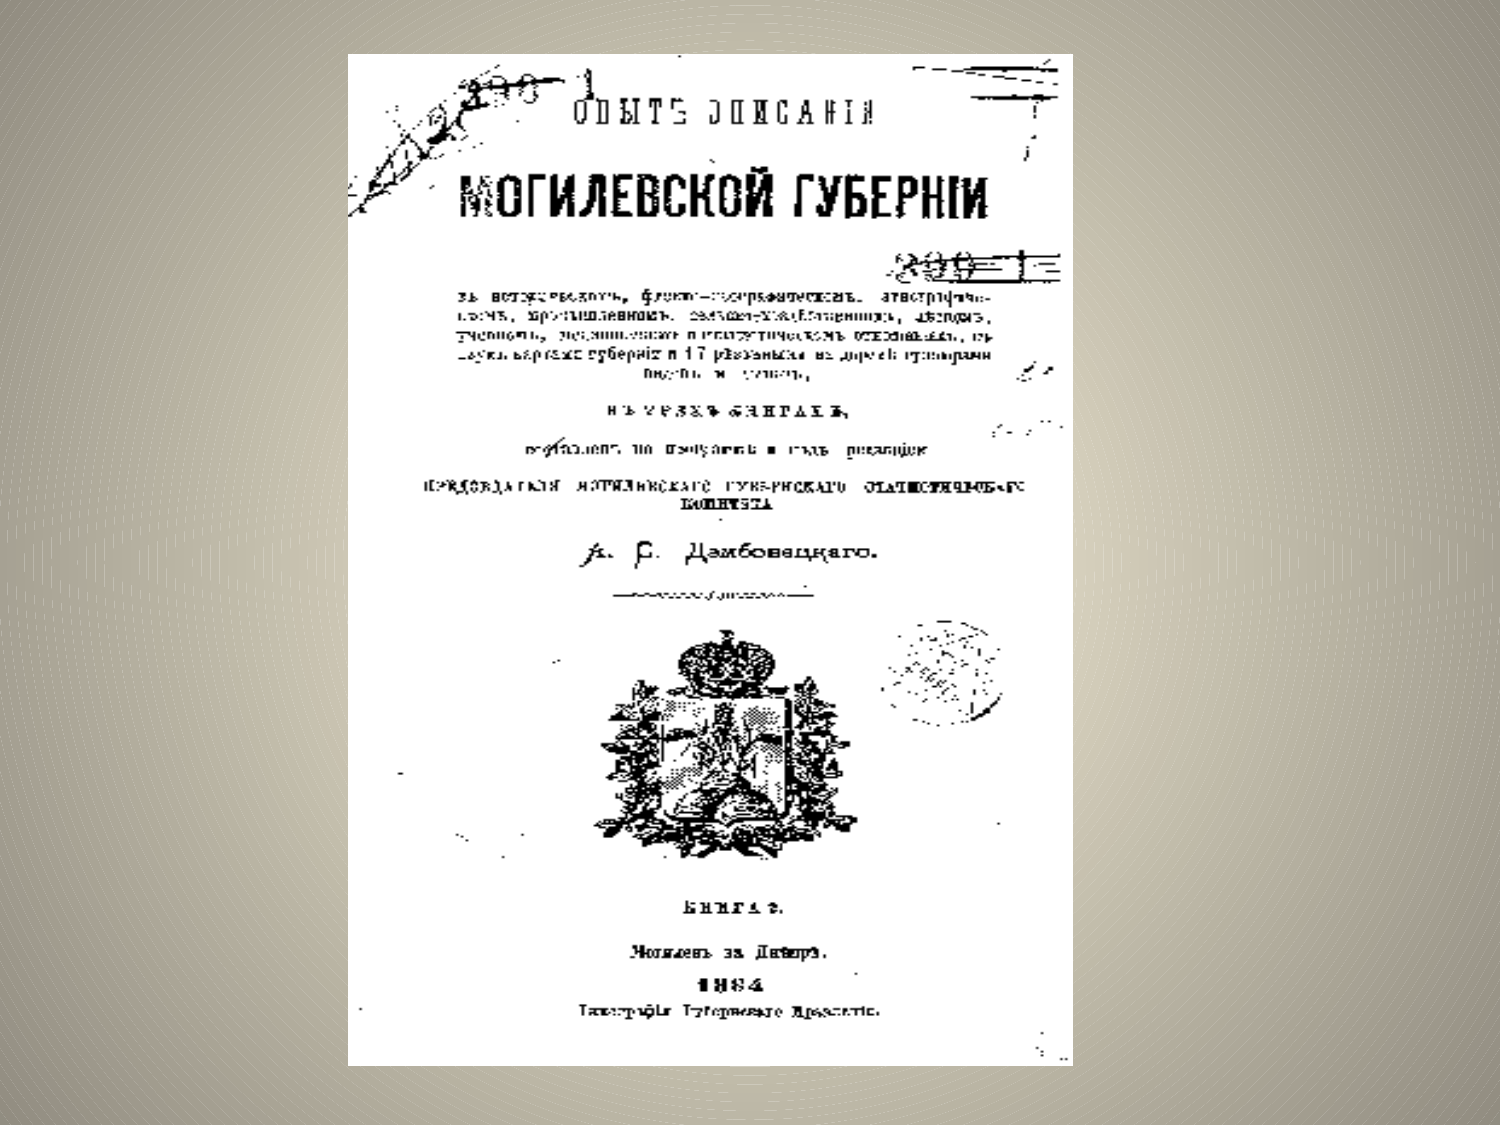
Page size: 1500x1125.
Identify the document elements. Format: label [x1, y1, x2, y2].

list [348, 54, 1073, 1067]
